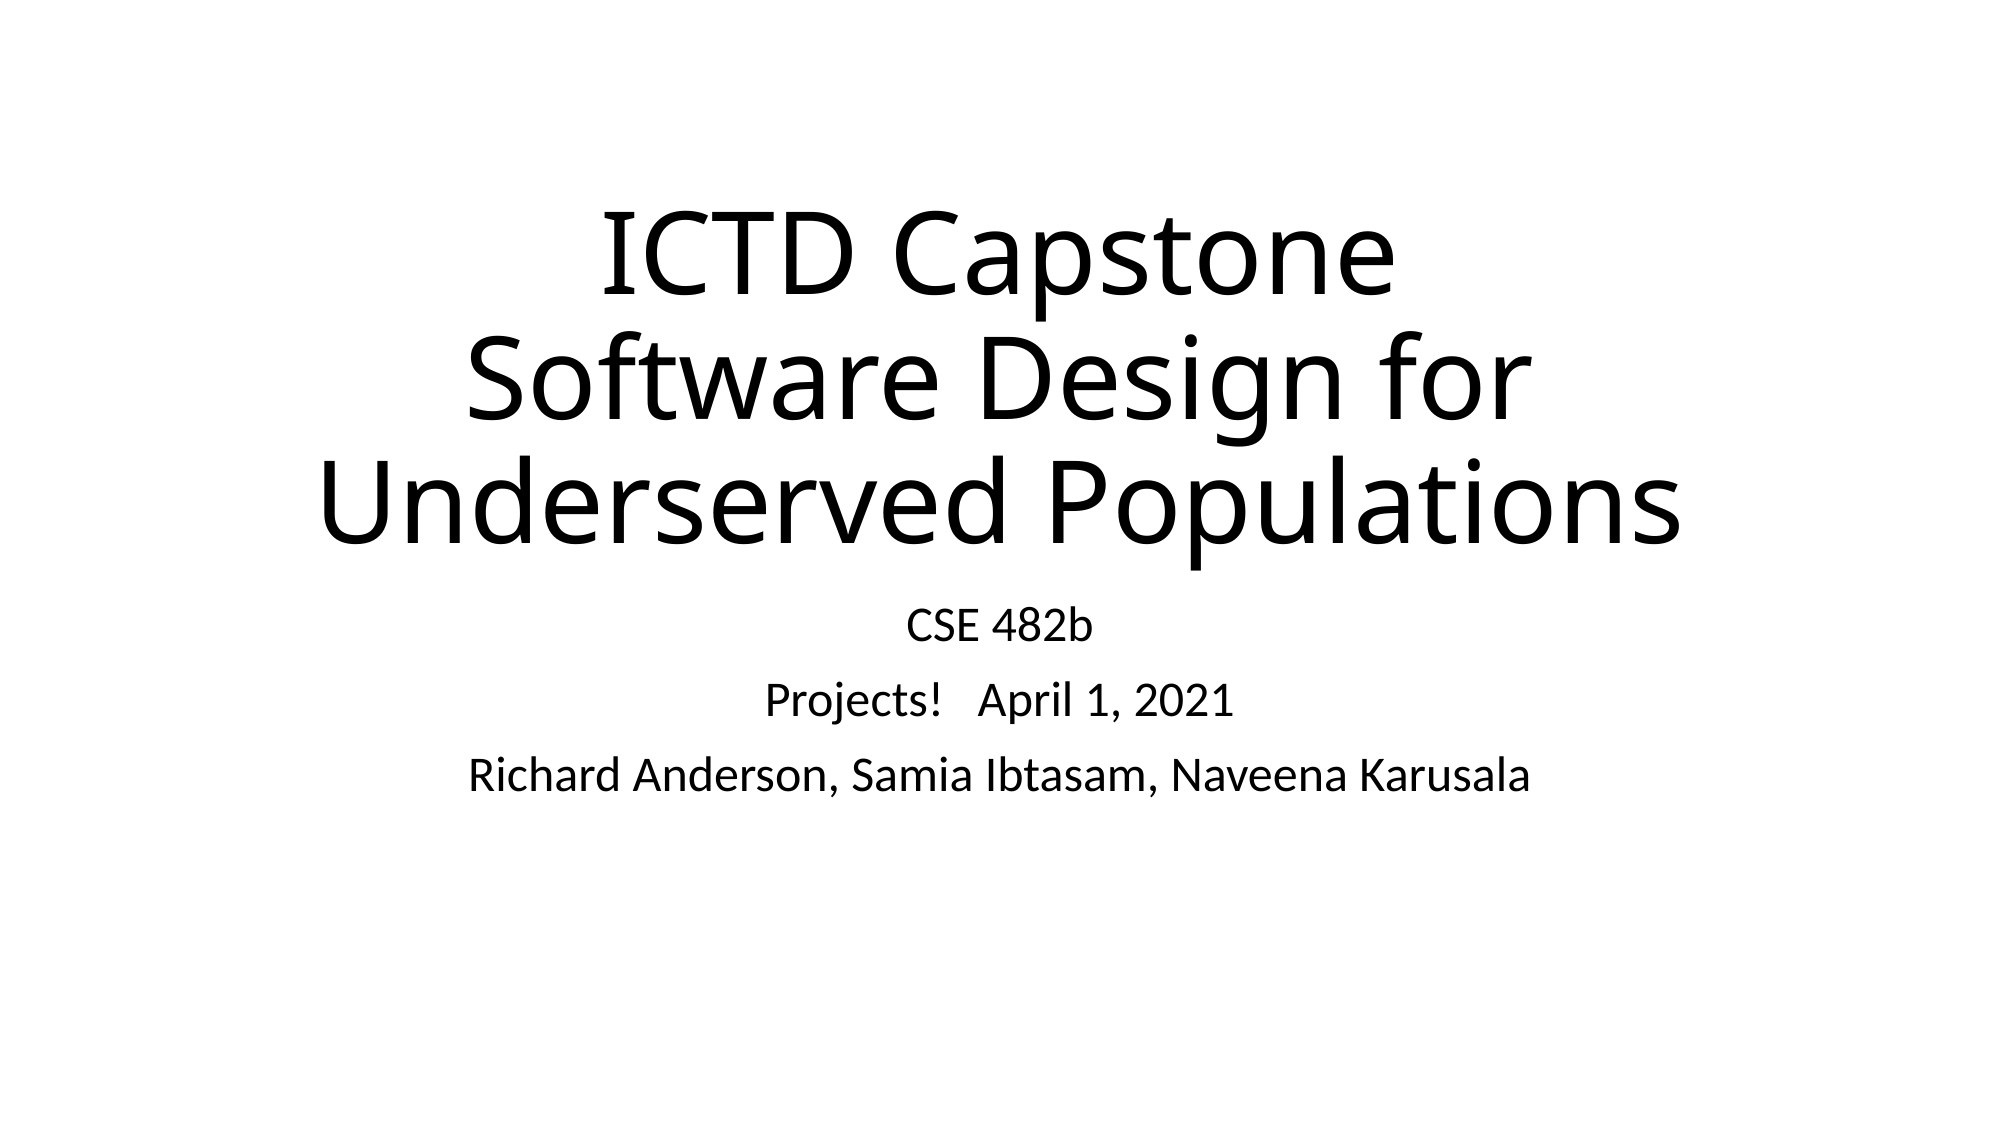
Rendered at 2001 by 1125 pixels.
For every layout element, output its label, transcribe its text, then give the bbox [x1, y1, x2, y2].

title ICTD Capstone Software Design for Underserved Populations [249, 184, 1750, 576]
subtitle CSE 482b Projects! April 1, 2021 Richard Anderson, Samia Ibtasam, Naveena Karusala [249, 590, 1750, 863]
